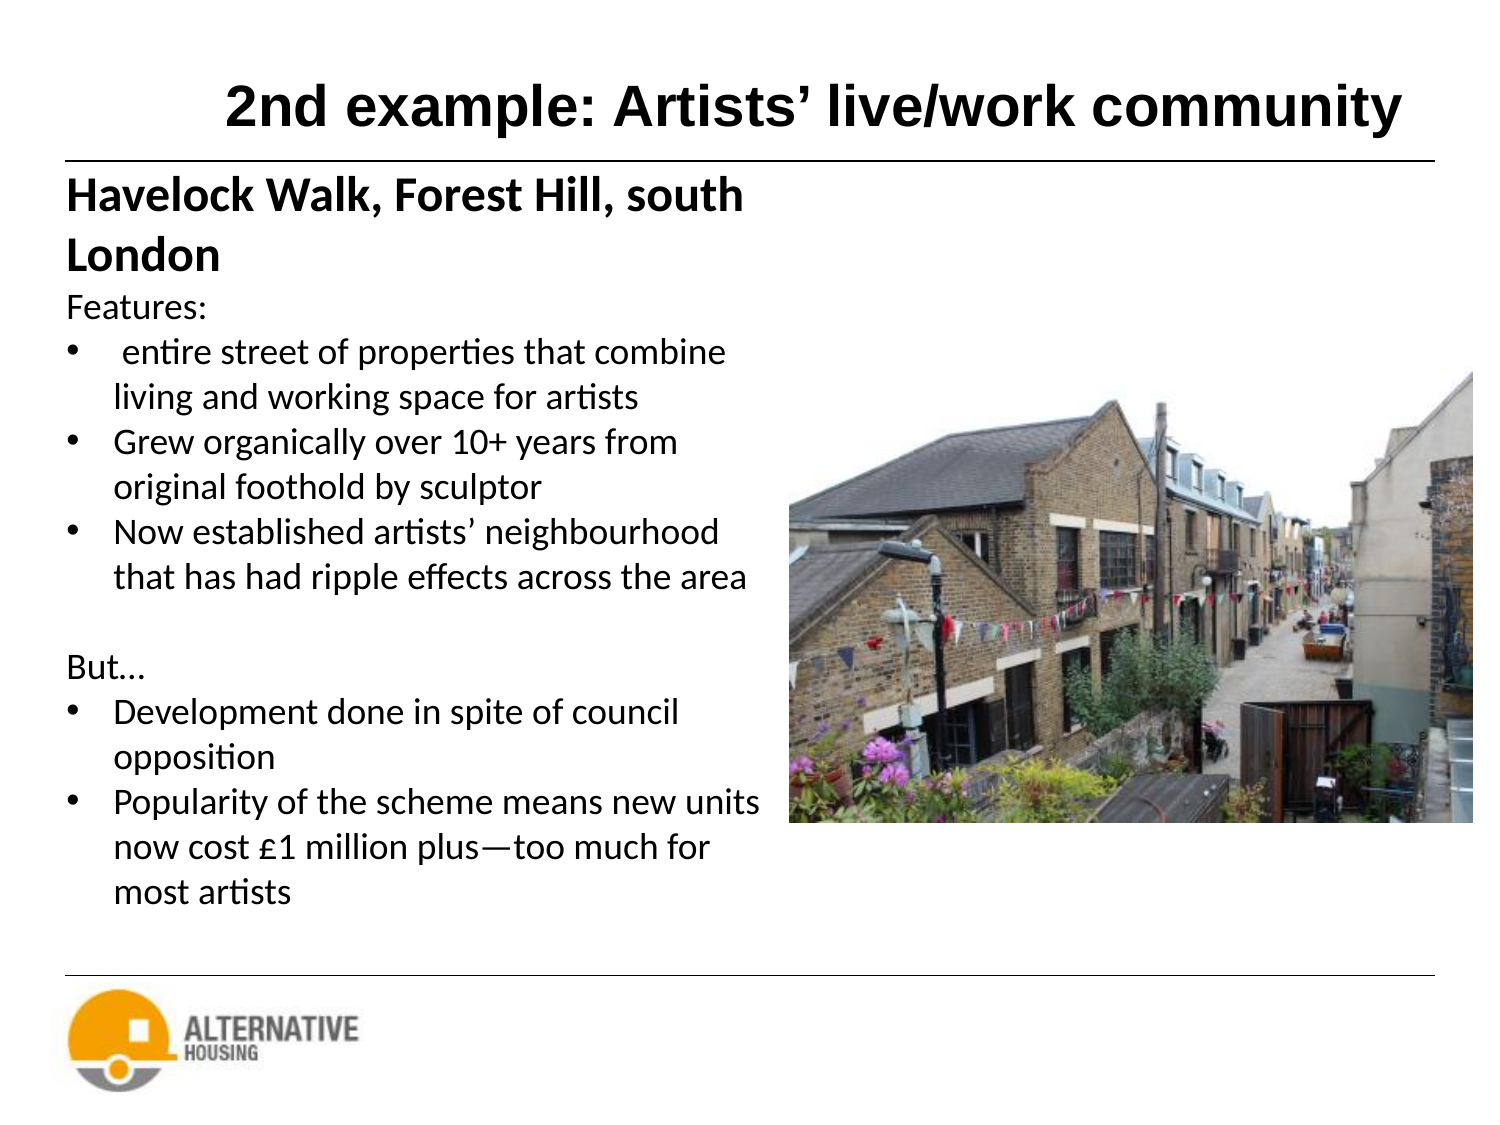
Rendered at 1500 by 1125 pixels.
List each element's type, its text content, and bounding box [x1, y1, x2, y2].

text_box Havelock Walk, Forest Hill, south London Features: entire street of properties that combine living and working space for artists Grew organically over 10+ years from original foothold by sculptor Now established artists’ neighbourhood that has had ripple effects across the area But… Development done in spite of council opposition Popularity of the scheme means new units now cost £1 million plus—too much for most artists [51, 154, 784, 919]
picture [788, 366, 1473, 823]
text_box 2nd example: Artists’ live/work community [0, 61, 1419, 146]
picture [51, 981, 442, 1101]
